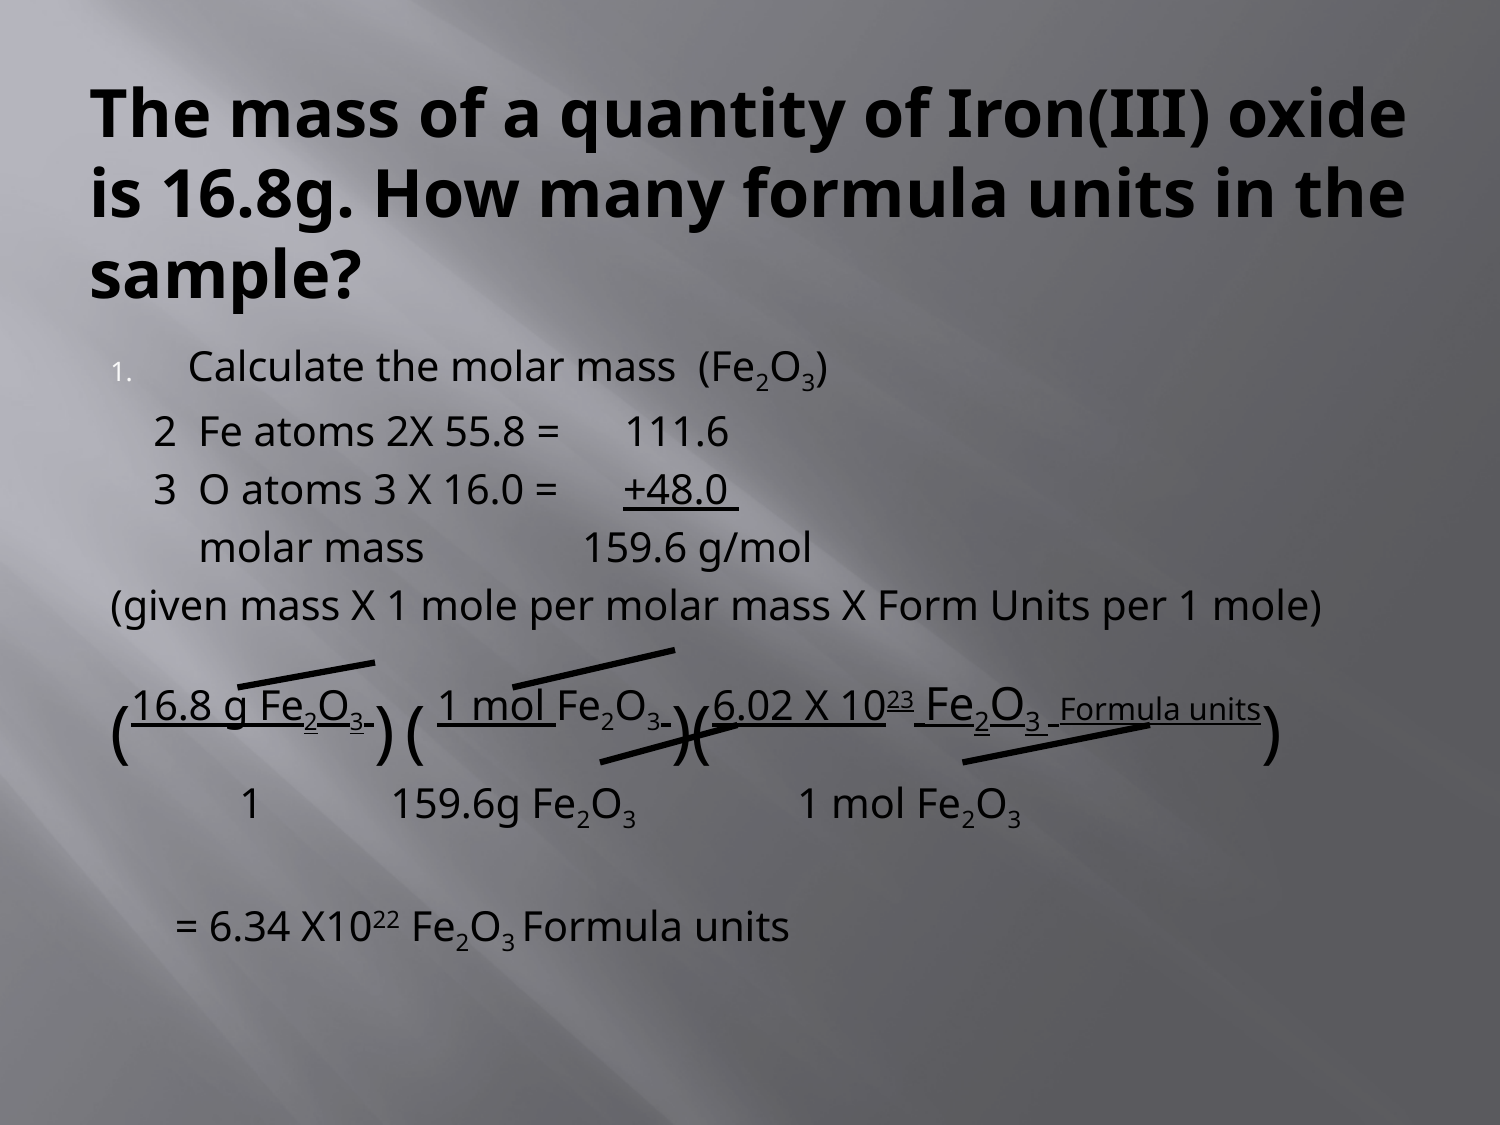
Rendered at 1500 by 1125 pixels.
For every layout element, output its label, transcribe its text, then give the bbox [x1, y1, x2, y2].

list Calculate the molar mass (Fe2O3) 2 Fe atoms 2X 55.8 = 111.6 3 O atoms 3 X 16.0 = +48.0 molar mass 159.6 g/mol (given mass X 1 mole per molar mass X Form Units per 1 mole) (16.8 g Fe2O3 ) ( 1 mol Fe2O3 )(6.02 X 1023 Fe2O3 Formula units) 1 159.6g Fe2O3 1 mol Fe2O3 = 6.34 X1022 Fe2O3 Formula units [74, 274, 1426, 1088]
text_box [237, 662, 376, 688]
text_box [599, 724, 738, 763]
title The mass of a quantity of Iron(III) oxide is 16.8g. How many formula units in the sample? [75, 45, 1425, 274]
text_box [962, 724, 1151, 763]
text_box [512, 649, 676, 688]
